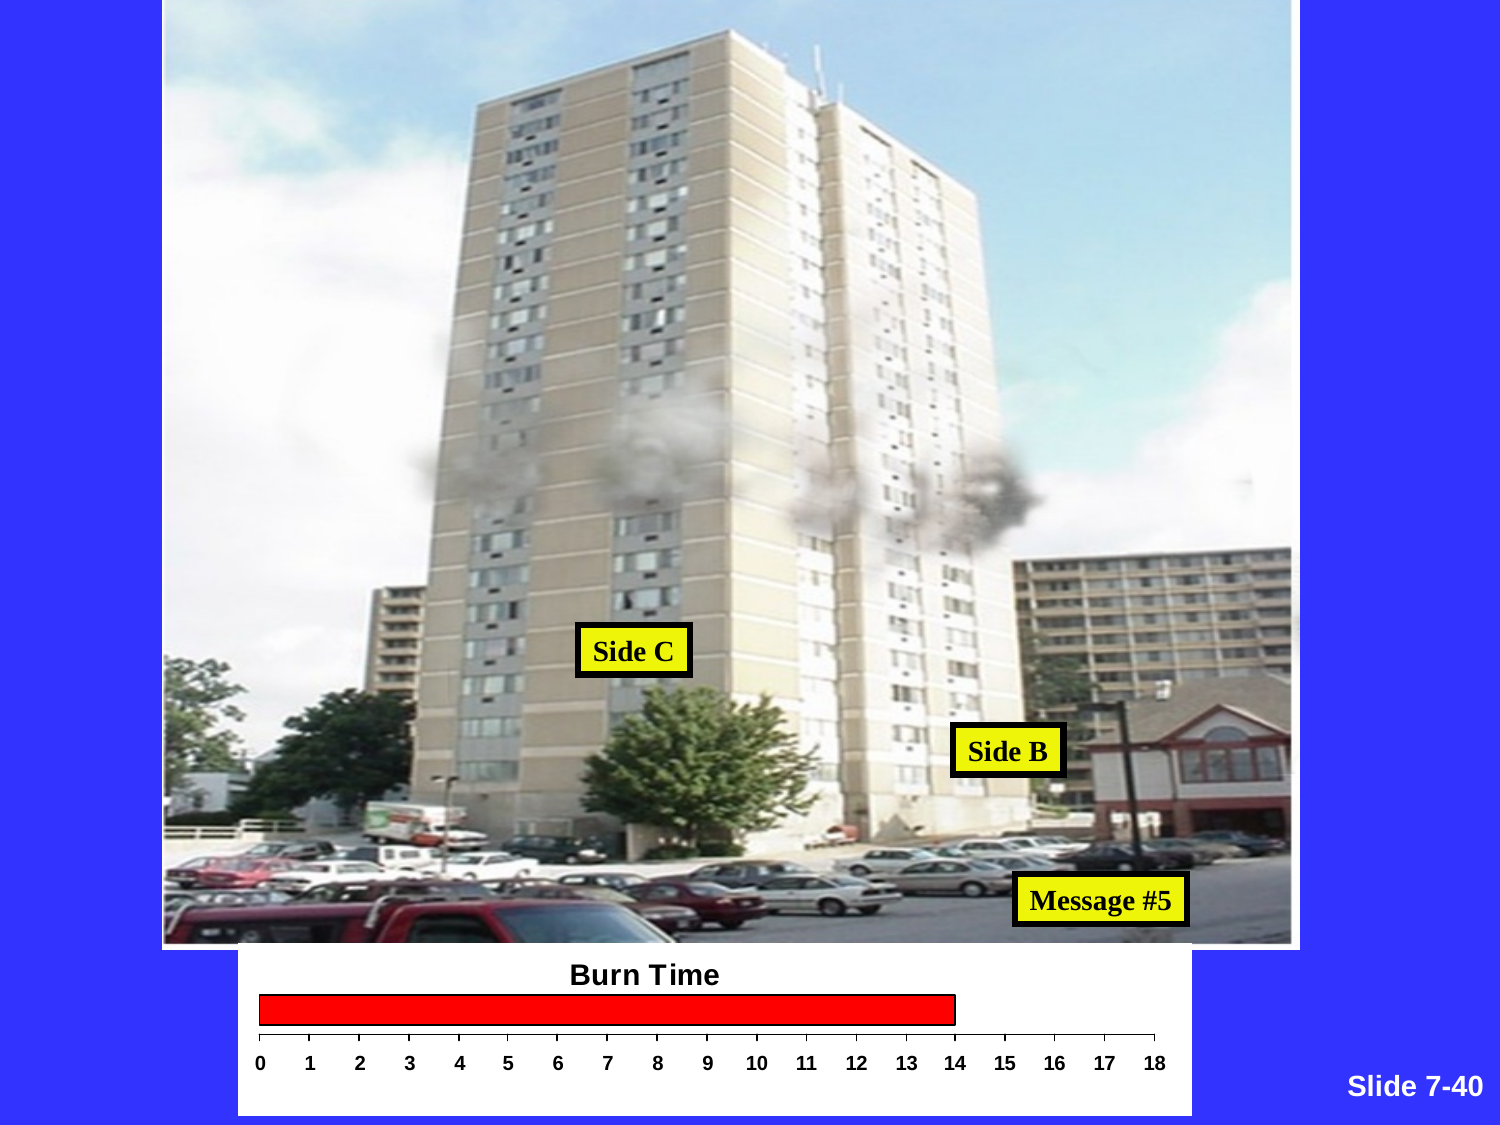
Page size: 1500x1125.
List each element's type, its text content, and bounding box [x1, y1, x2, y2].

picture [162, 0, 1301, 951]
slide_number Slide 7-182 [1191, 1059, 1500, 1125]
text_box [237, 942, 1193, 1117]
